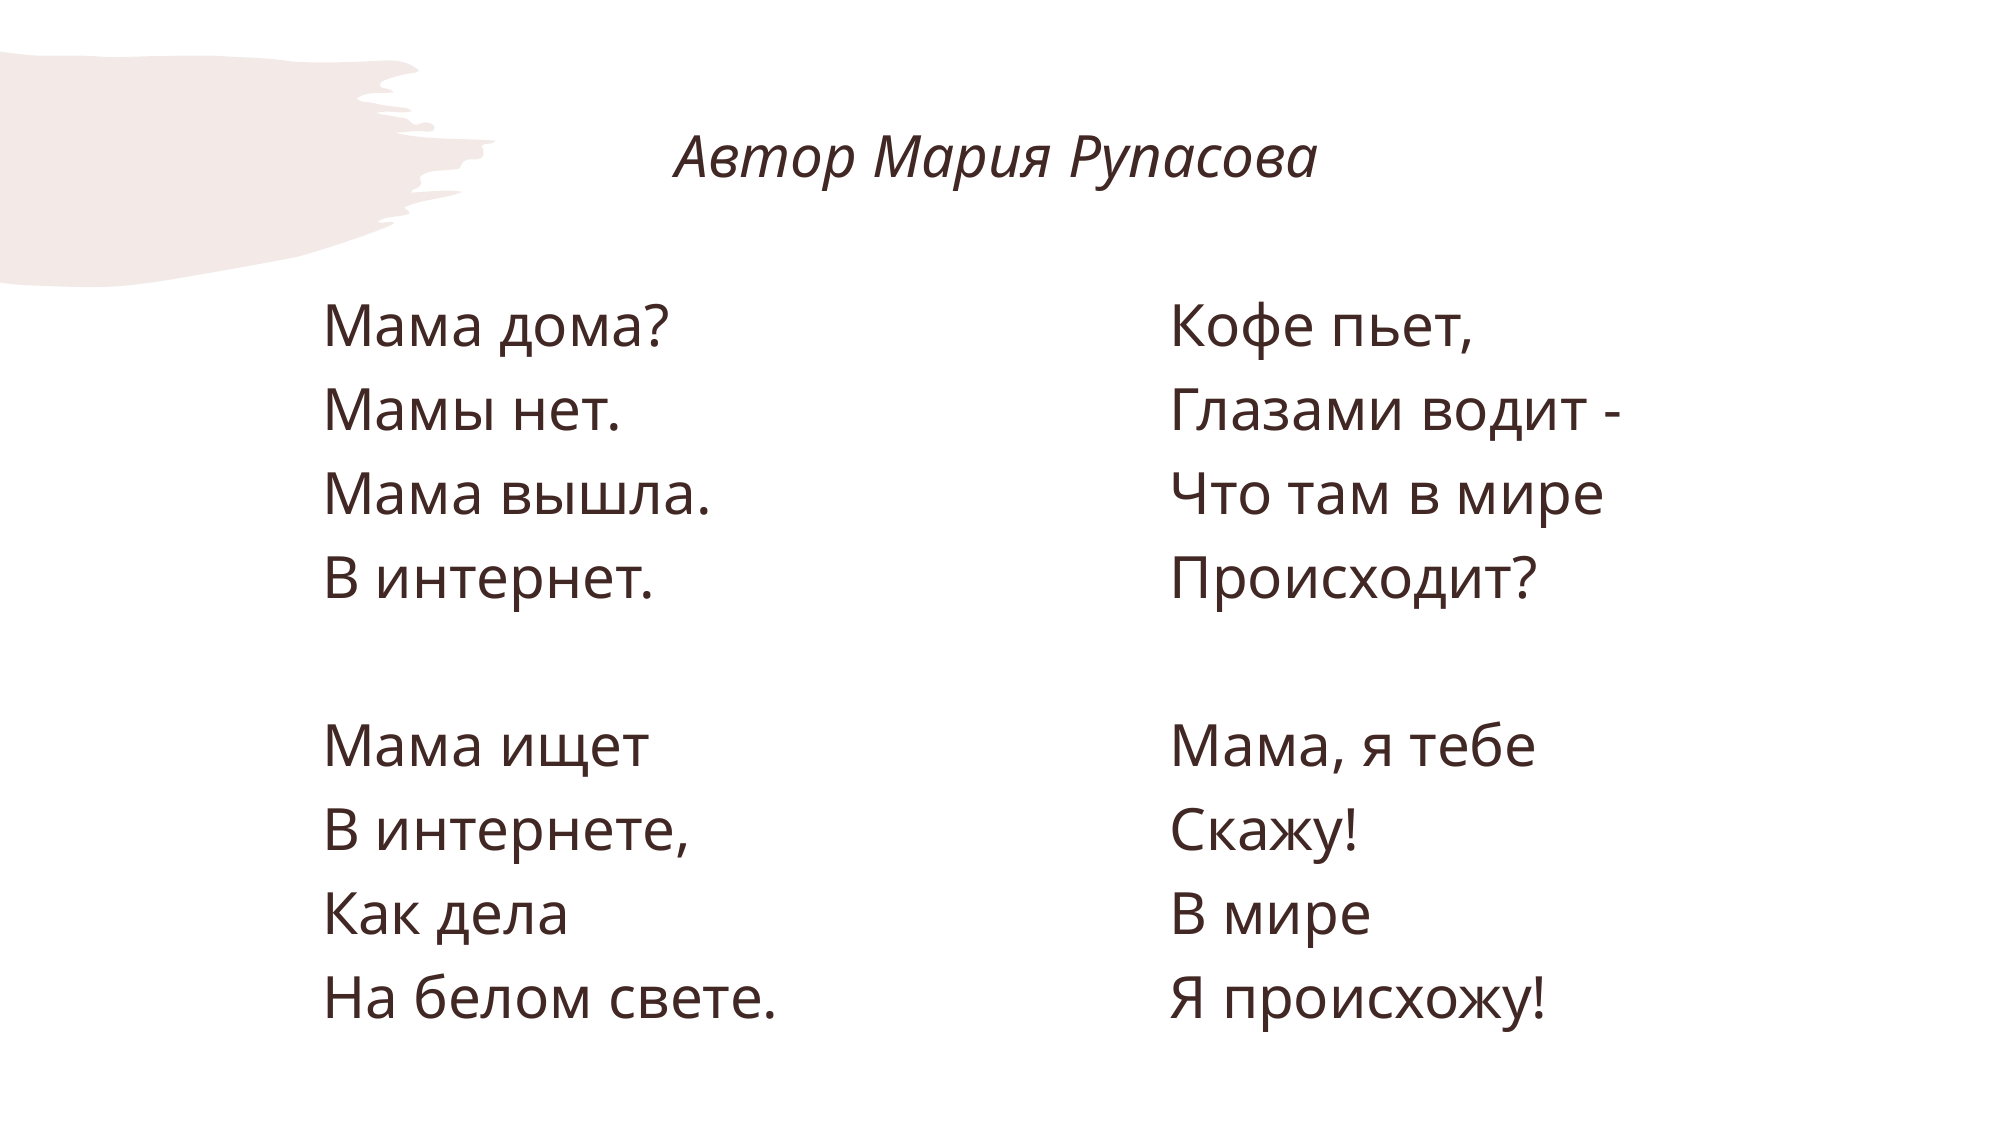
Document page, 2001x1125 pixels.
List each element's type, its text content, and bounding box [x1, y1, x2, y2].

text_box Автор Мария Рупасова [660, 97, 1334, 197]
text_box Кофе пьет, Глазами водит - Что там в мире Происходит? Мама, я тебе Скажу! В мире Я происхожу! [1154, 266, 1725, 824]
list Мама дома? Мамы нет. Мама вышла. В интернет. Мама ищет В интернете, Как дела На белом свете. [307, 266, 877, 746]
